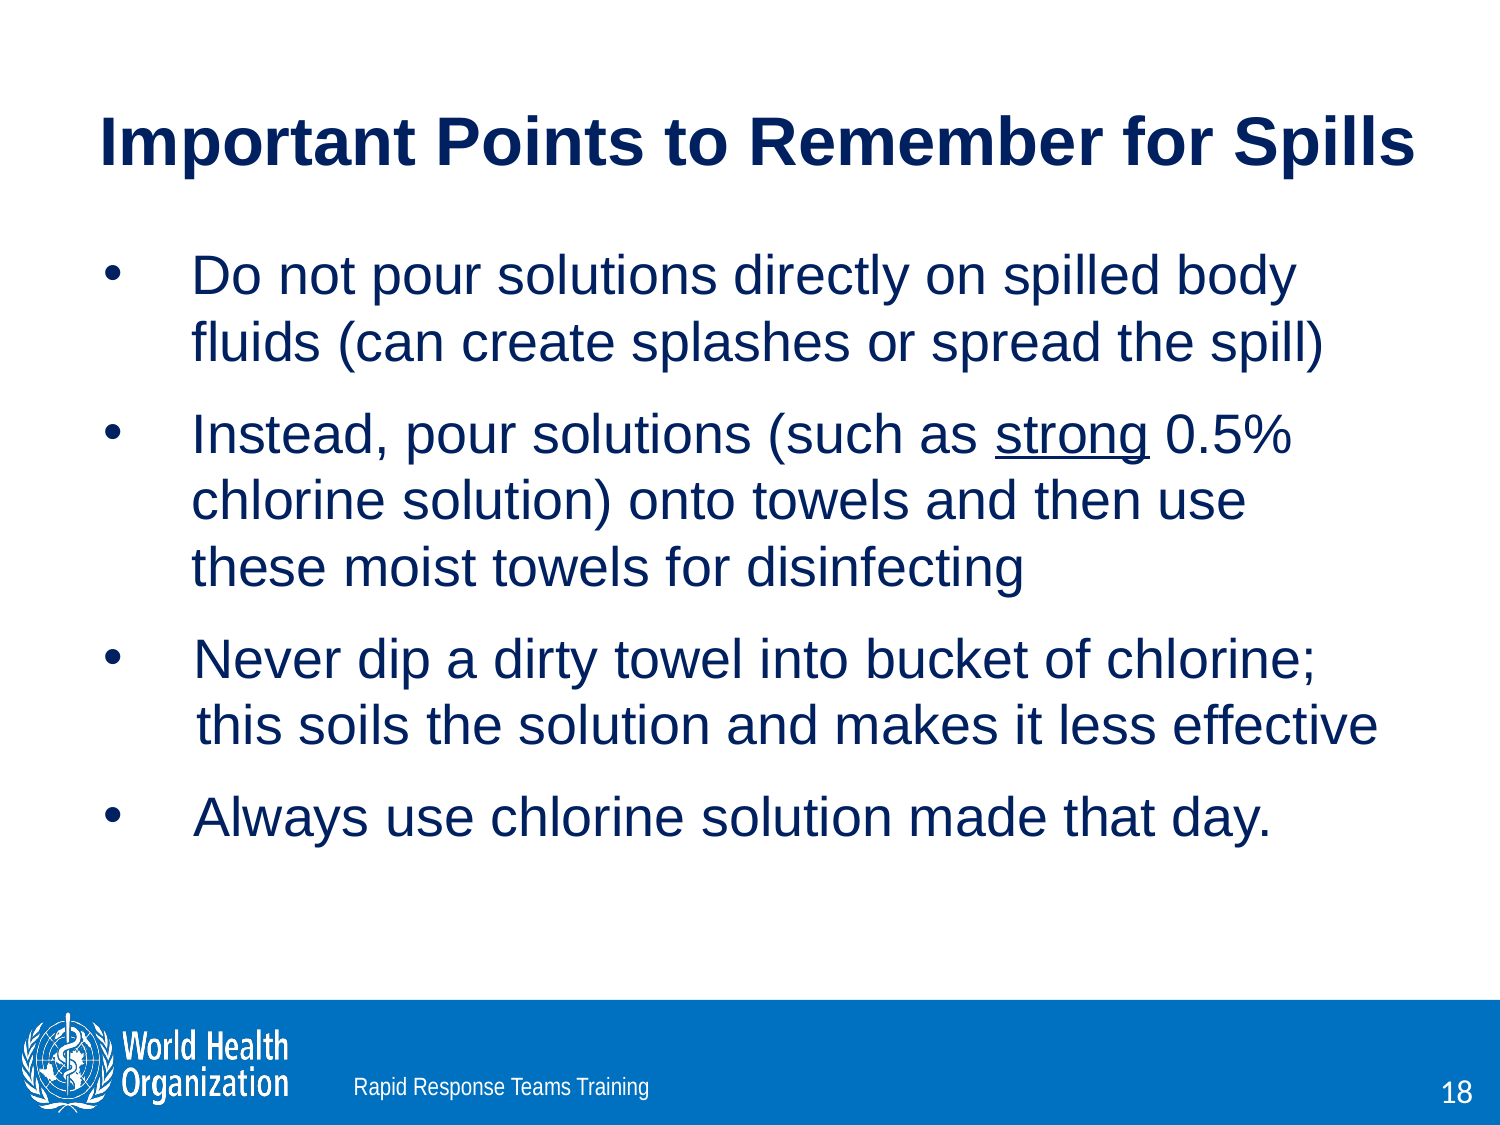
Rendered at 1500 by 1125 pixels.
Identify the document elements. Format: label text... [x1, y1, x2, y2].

title Important Points to Remember for Spills [17, 44, 1500, 232]
text_box [100, 612, 1500, 684]
picture [21, 1012, 288, 1113]
list Do not pour solutions directly on spilled body fluids (can create splashes or spread the spill) Instead, pour solutions (such as strong 0.5% chlorine solution) onto towels and then use these moist towels for disinfecting Never dip a dirty towel into bucket of chlorine; this soils the solution and makes it less effective Always use chlorine solution made that day. [88, 231, 1412, 856]
